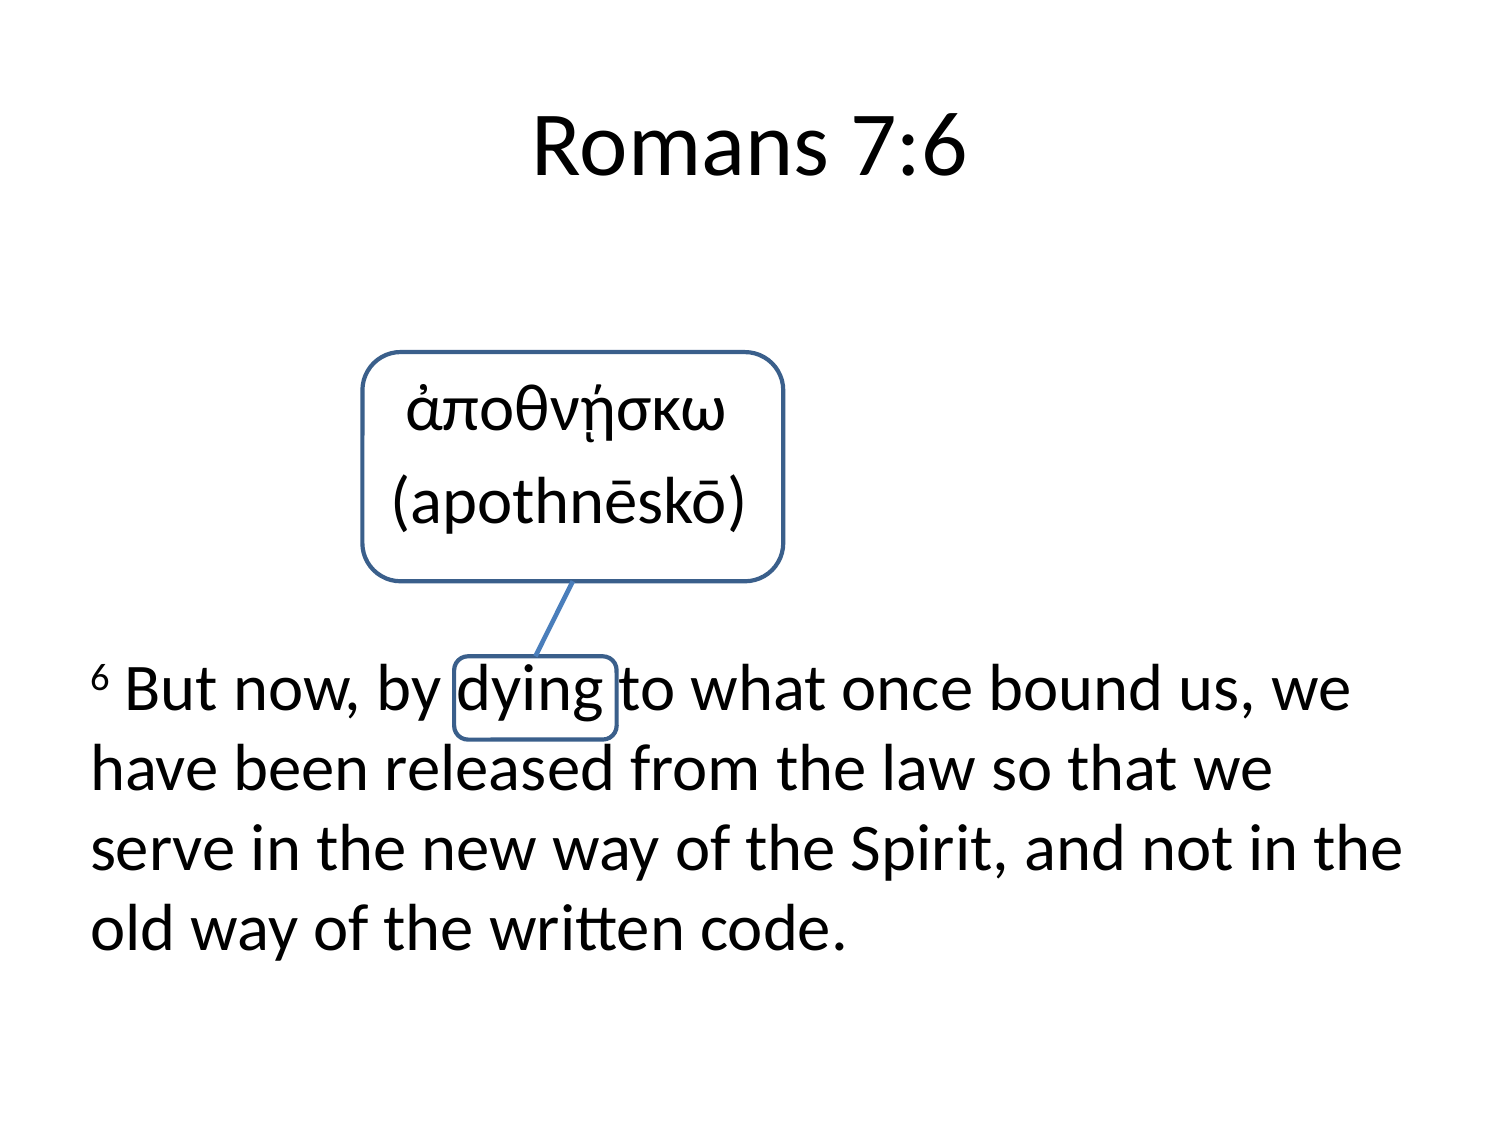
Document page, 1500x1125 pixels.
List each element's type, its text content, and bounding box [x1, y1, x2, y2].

title Romans 7:6 [75, 45, 1425, 233]
text_box [360, 349, 786, 584]
text_box [452, 654, 619, 742]
list ἀποθνῄσκω (apothnēskō) 6 But now, by dying to what once bound us, we have been released from the law so that we serve in the new way of the Spirit, and not in the old way of the written code. [75, 262, 1425, 1005]
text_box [535, 580, 574, 657]
